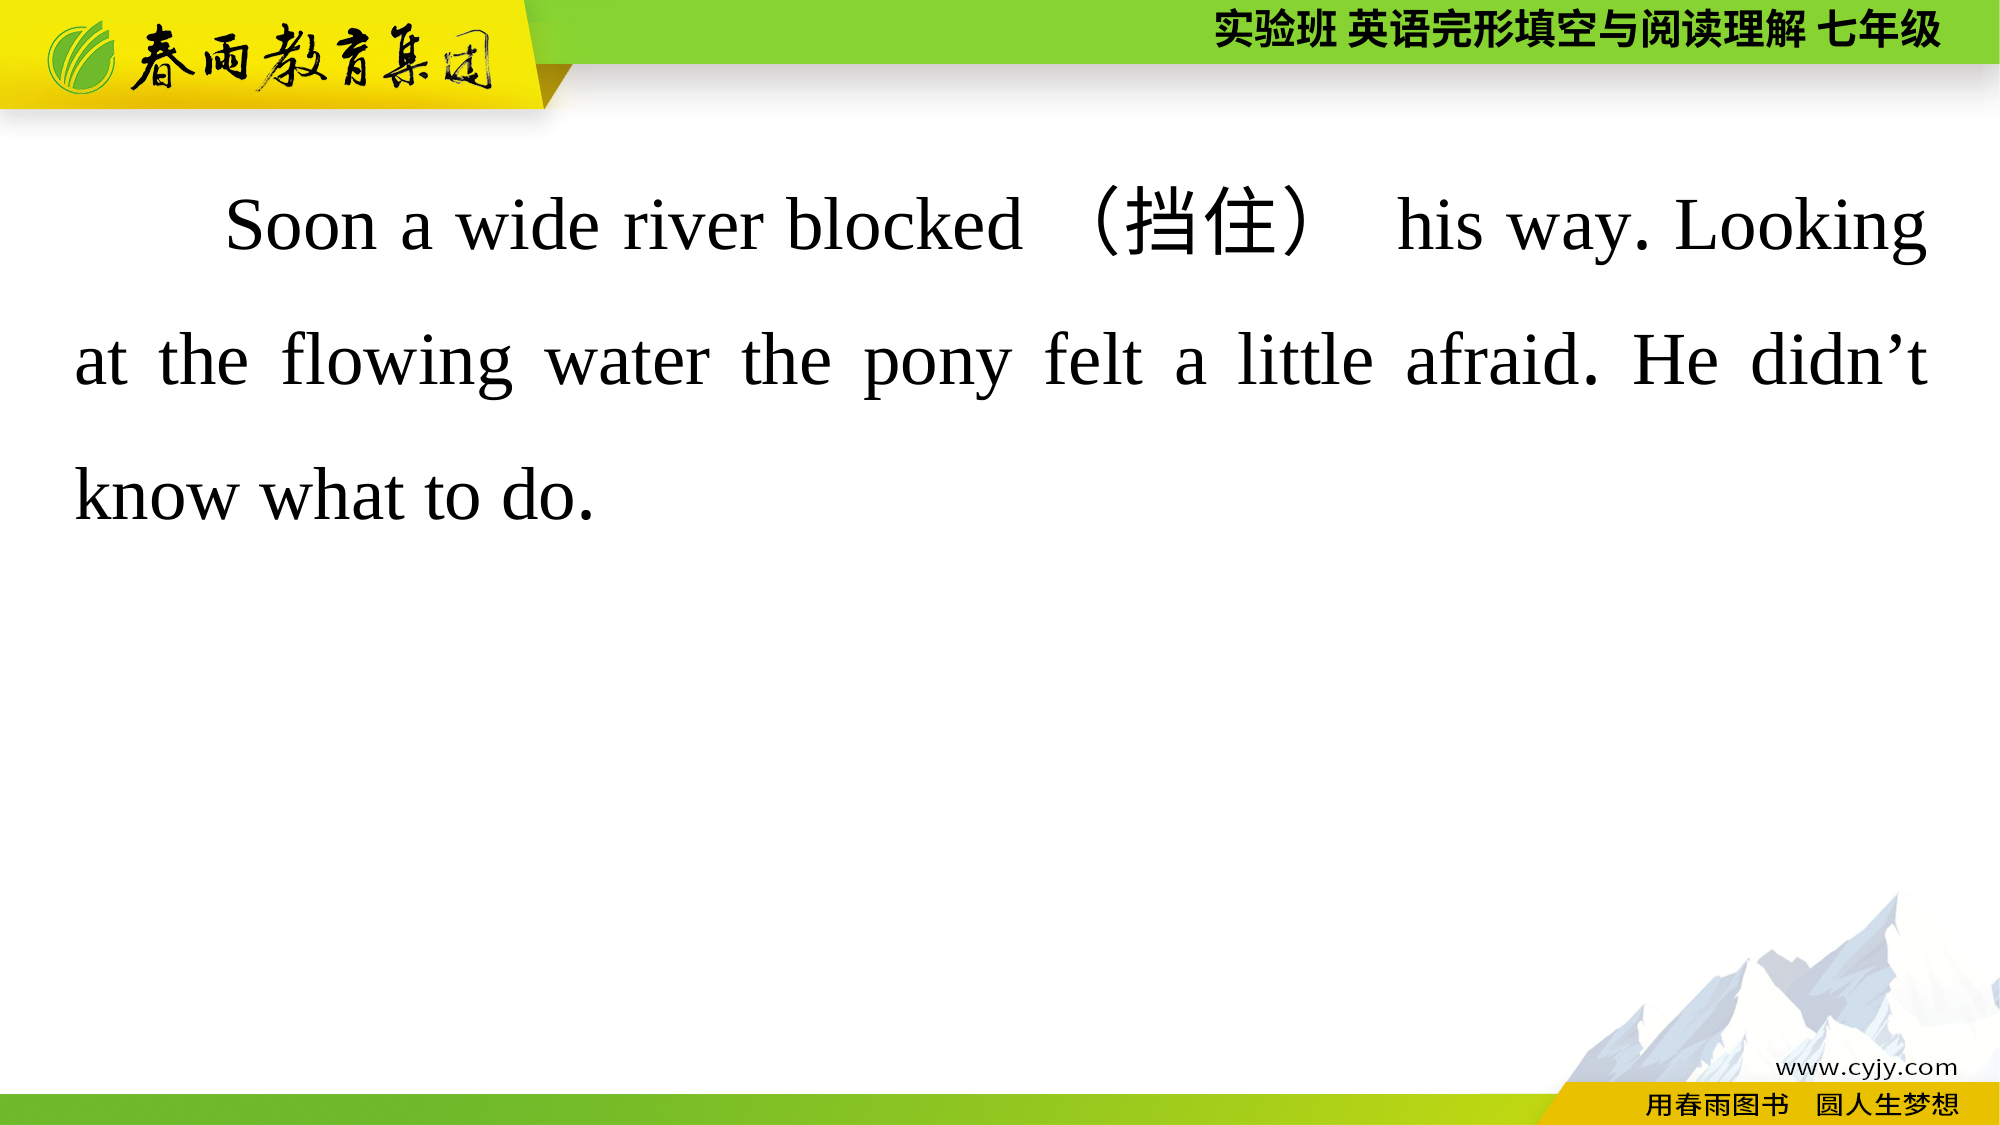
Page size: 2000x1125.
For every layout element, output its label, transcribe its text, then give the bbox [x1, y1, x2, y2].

list Soon a wide river blocked（挡住） his way. Looking at the flowing water the pony felt a little afraid. He didn’t know what to do. [59, 122, 1944, 530]
picture [0, 0, 2000, 1125]
